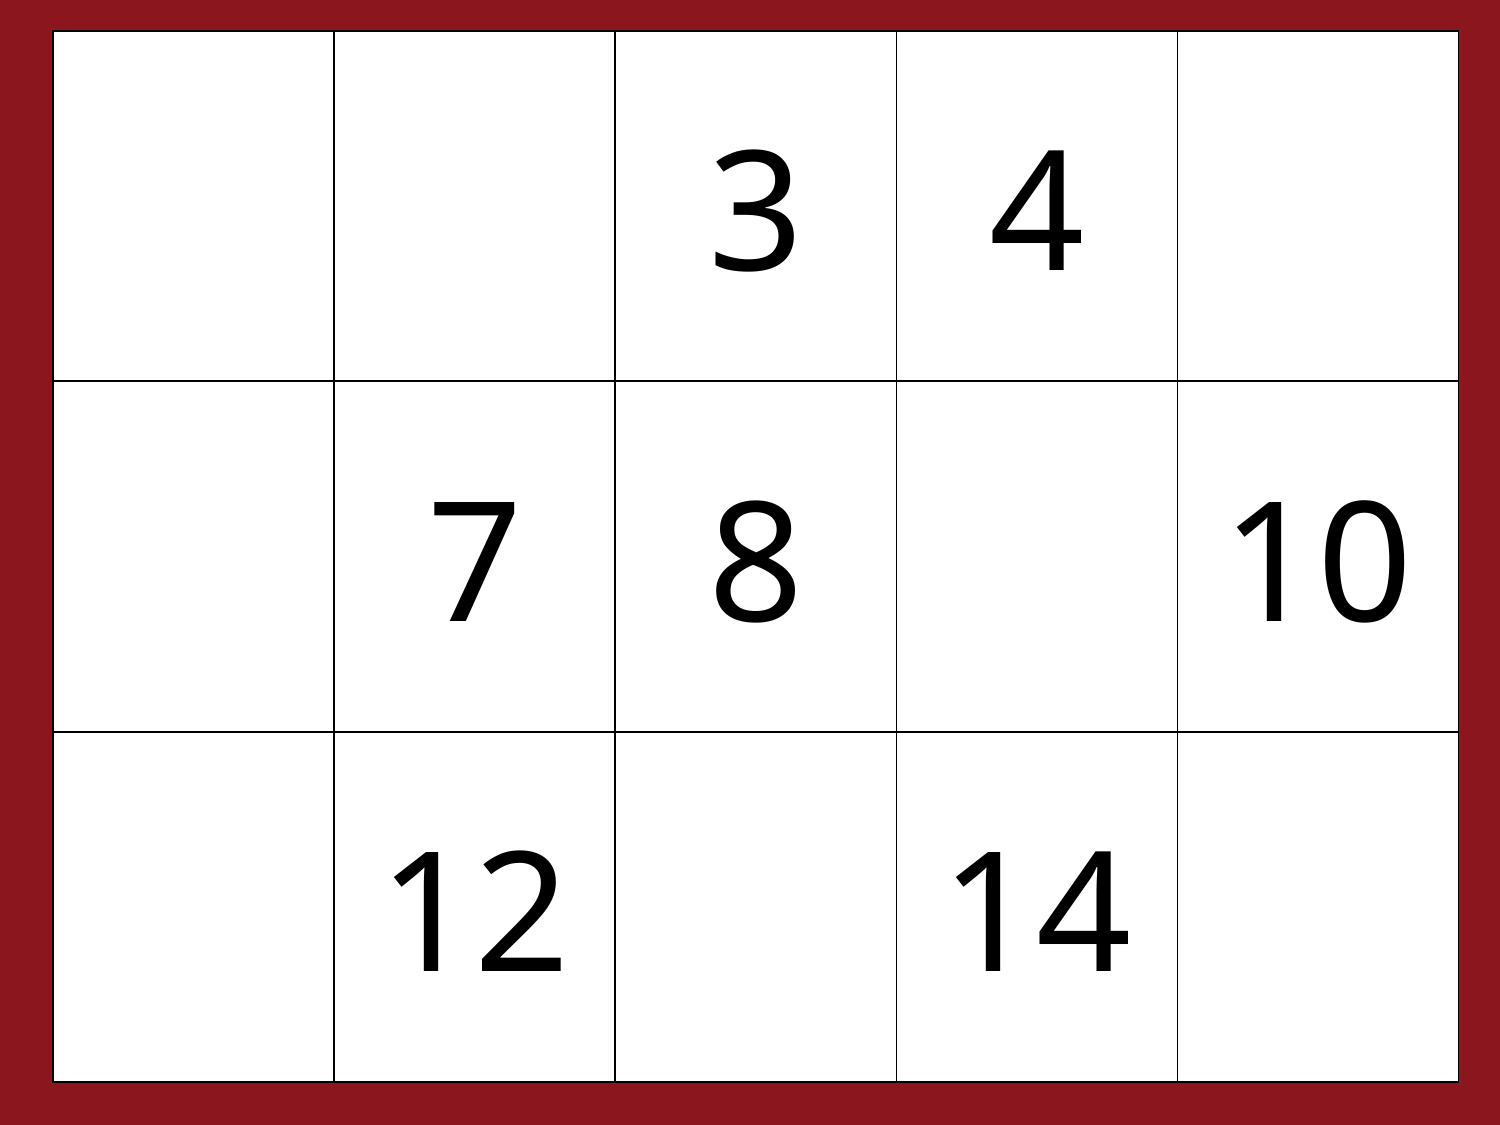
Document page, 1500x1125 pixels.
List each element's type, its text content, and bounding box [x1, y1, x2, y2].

table_cell 8 [616, 382, 896, 731]
table_cell 7 [335, 382, 614, 731]
table_header 4 [897, 32, 1177, 380]
table_cell [54, 382, 333, 731]
text_box [0, 0, 1500, 1125]
table_header [1178, 32, 1458, 380]
table_cell [54, 733, 333, 1081]
table_cell [897, 382, 1177, 731]
table_header 3 [616, 32, 896, 380]
table_cell 12 [335, 733, 614, 1081]
table_cell 14 [897, 733, 1177, 1081]
table_cell [616, 733, 896, 1081]
table_header [54, 32, 333, 380]
table_cell [1178, 733, 1458, 1081]
table_cell 10 [1178, 382, 1458, 731]
table_header [335, 32, 614, 380]
